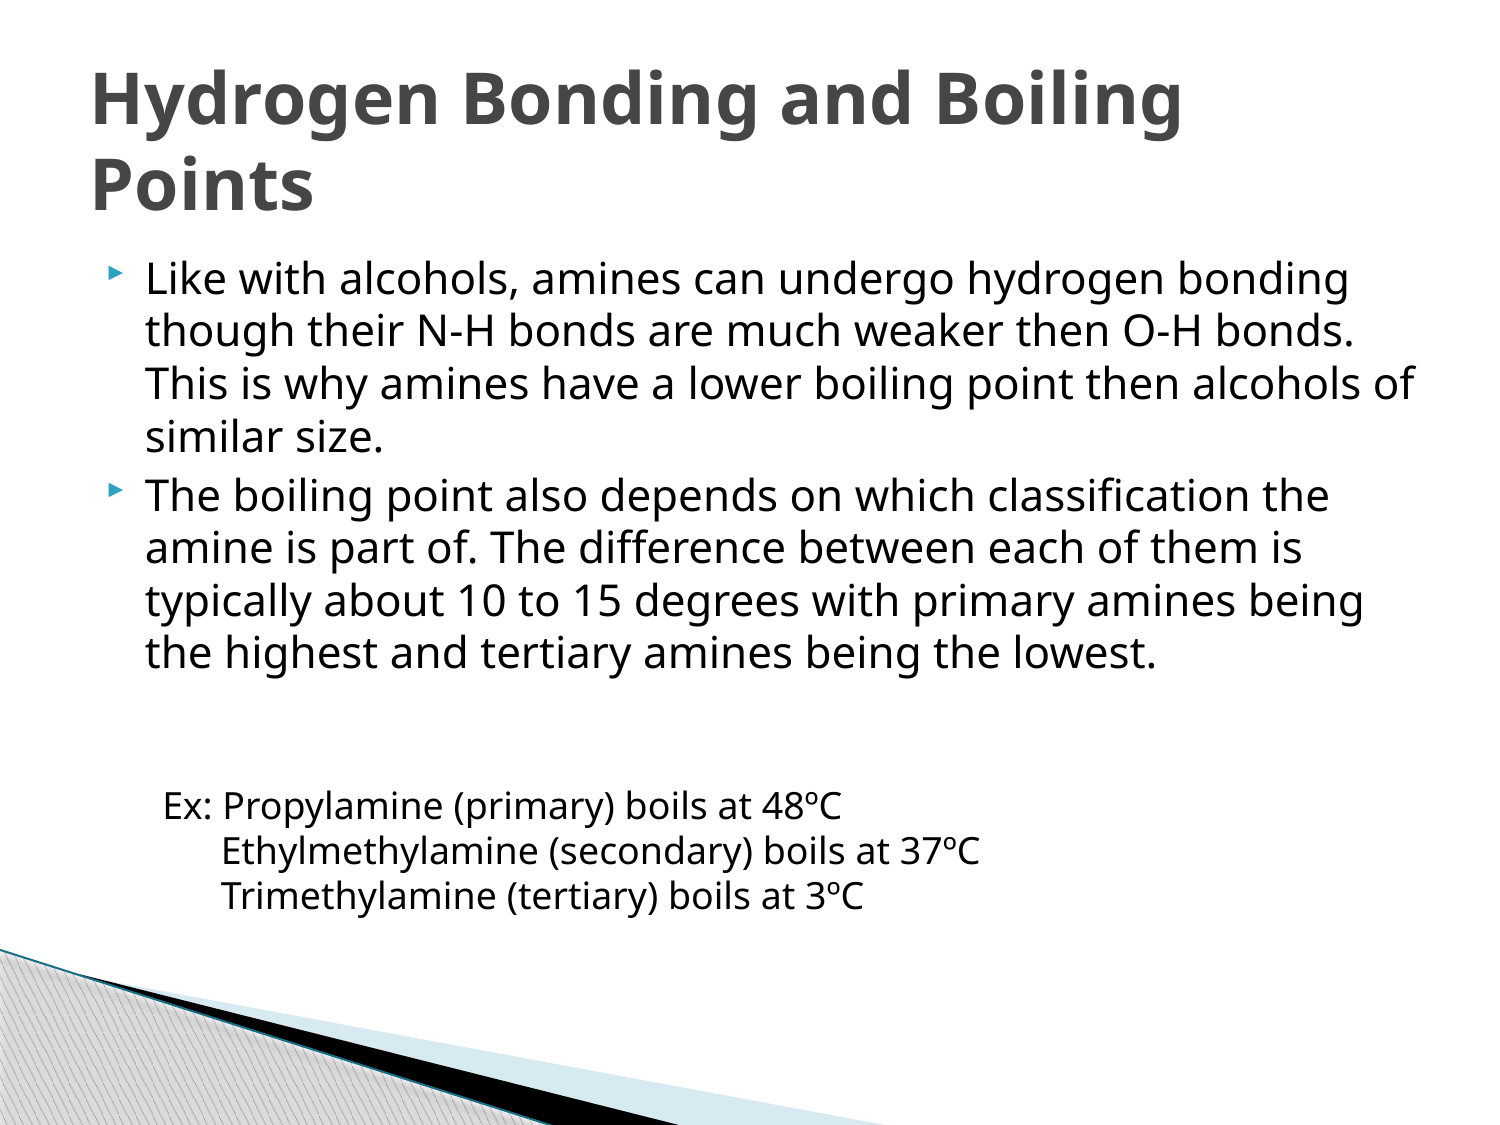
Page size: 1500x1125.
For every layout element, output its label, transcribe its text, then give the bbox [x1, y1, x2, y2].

title Hydrogen Bonding and Boiling Points [75, 45, 1425, 233]
text_box Ex: Propylamine (primary) boils at 48ºC Ethylmethylamine (secondary) boils at 37ºC Trimethylamine (tertiary) boils at 3ºC [147, 775, 1140, 925]
list Like with alcohols, amines can undergo hydrogen bonding though their N-H bonds are much weaker then O-H bonds. This is why amines have a lower boiling point then alcohols of similar size. The boiling point also depends on which classification the amine is part of. The difference between each of them is typically about 10 to 15 degrees with primary amines being the highest and tertiary amines being the lowest. [75, 243, 1436, 693]
